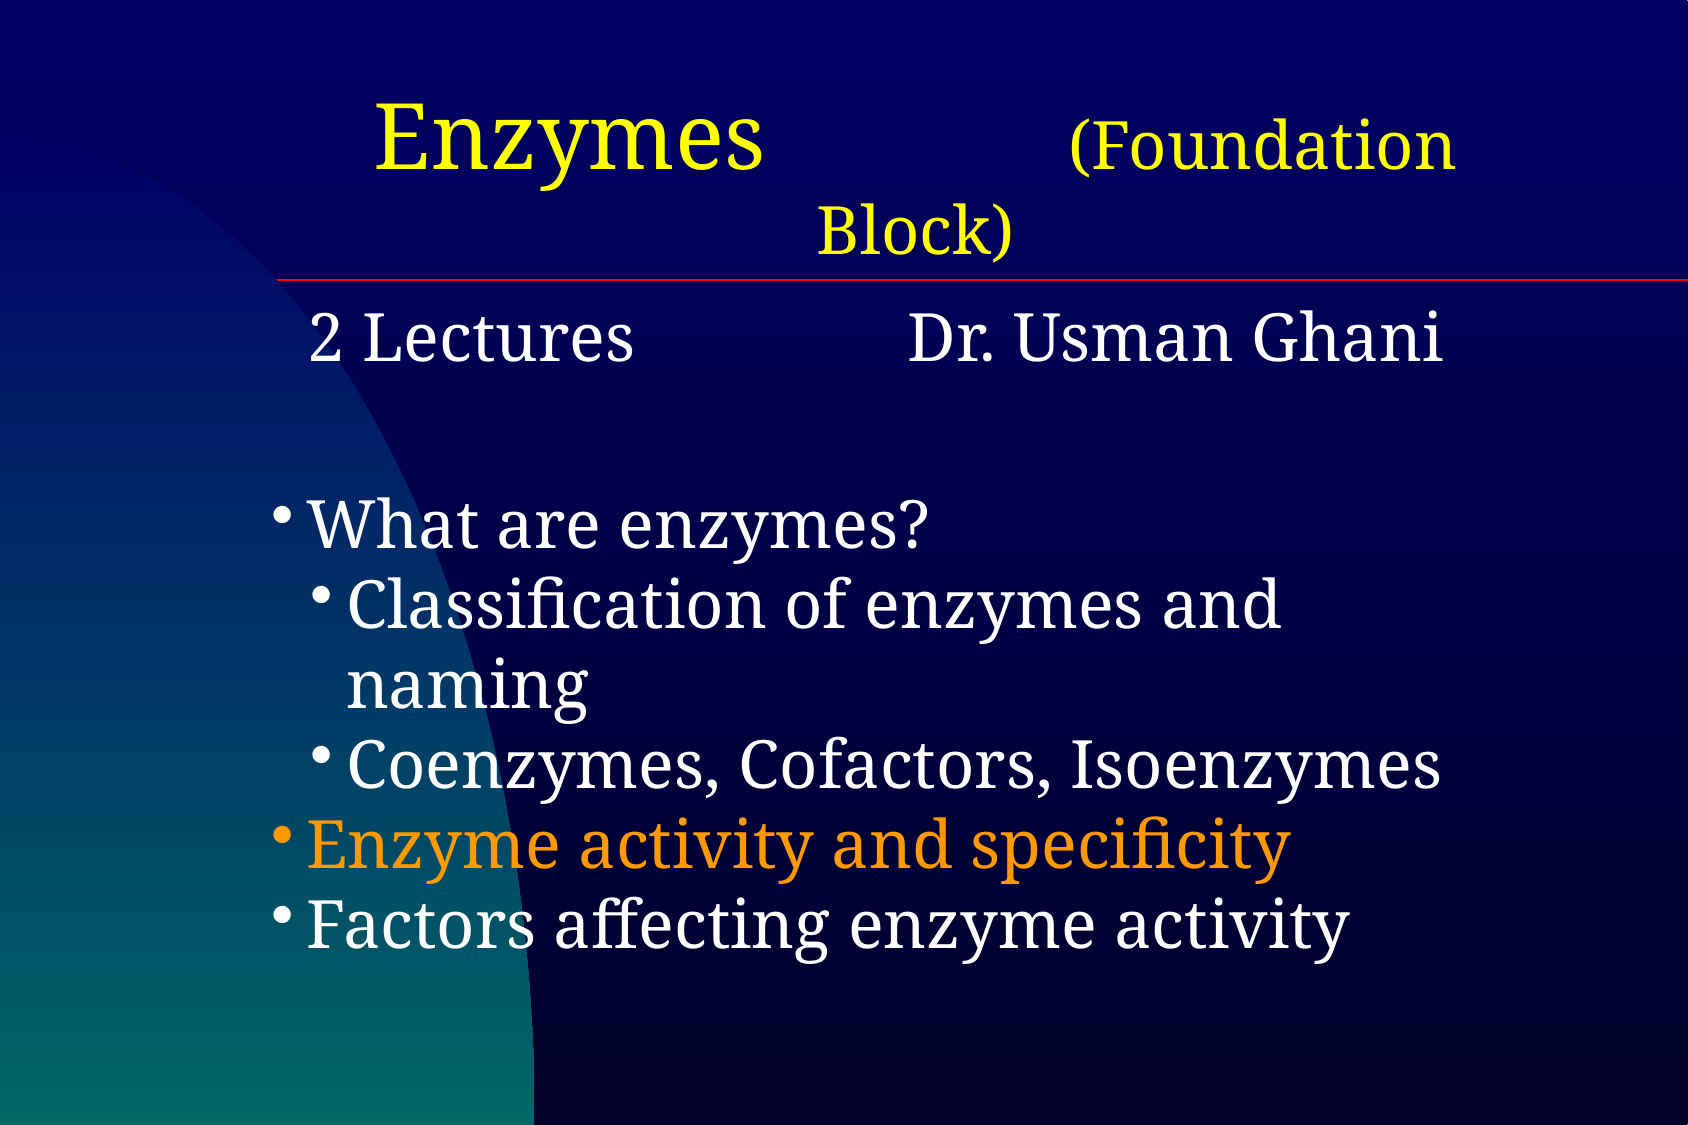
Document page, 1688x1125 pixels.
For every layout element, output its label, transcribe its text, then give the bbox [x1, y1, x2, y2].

text_box What are enzymes? Classification of enzymes and naming Coenzymes, Cofactors, Isoenzymes Enzyme activity and specificity Factors affecting enzyme activity [256, 474, 1552, 970]
text_box Enzymes (Foundation Block) [262, 149, 1569, 275]
text_box 2 Lectures Dr. Usman Ghani [293, 287, 1532, 383]
